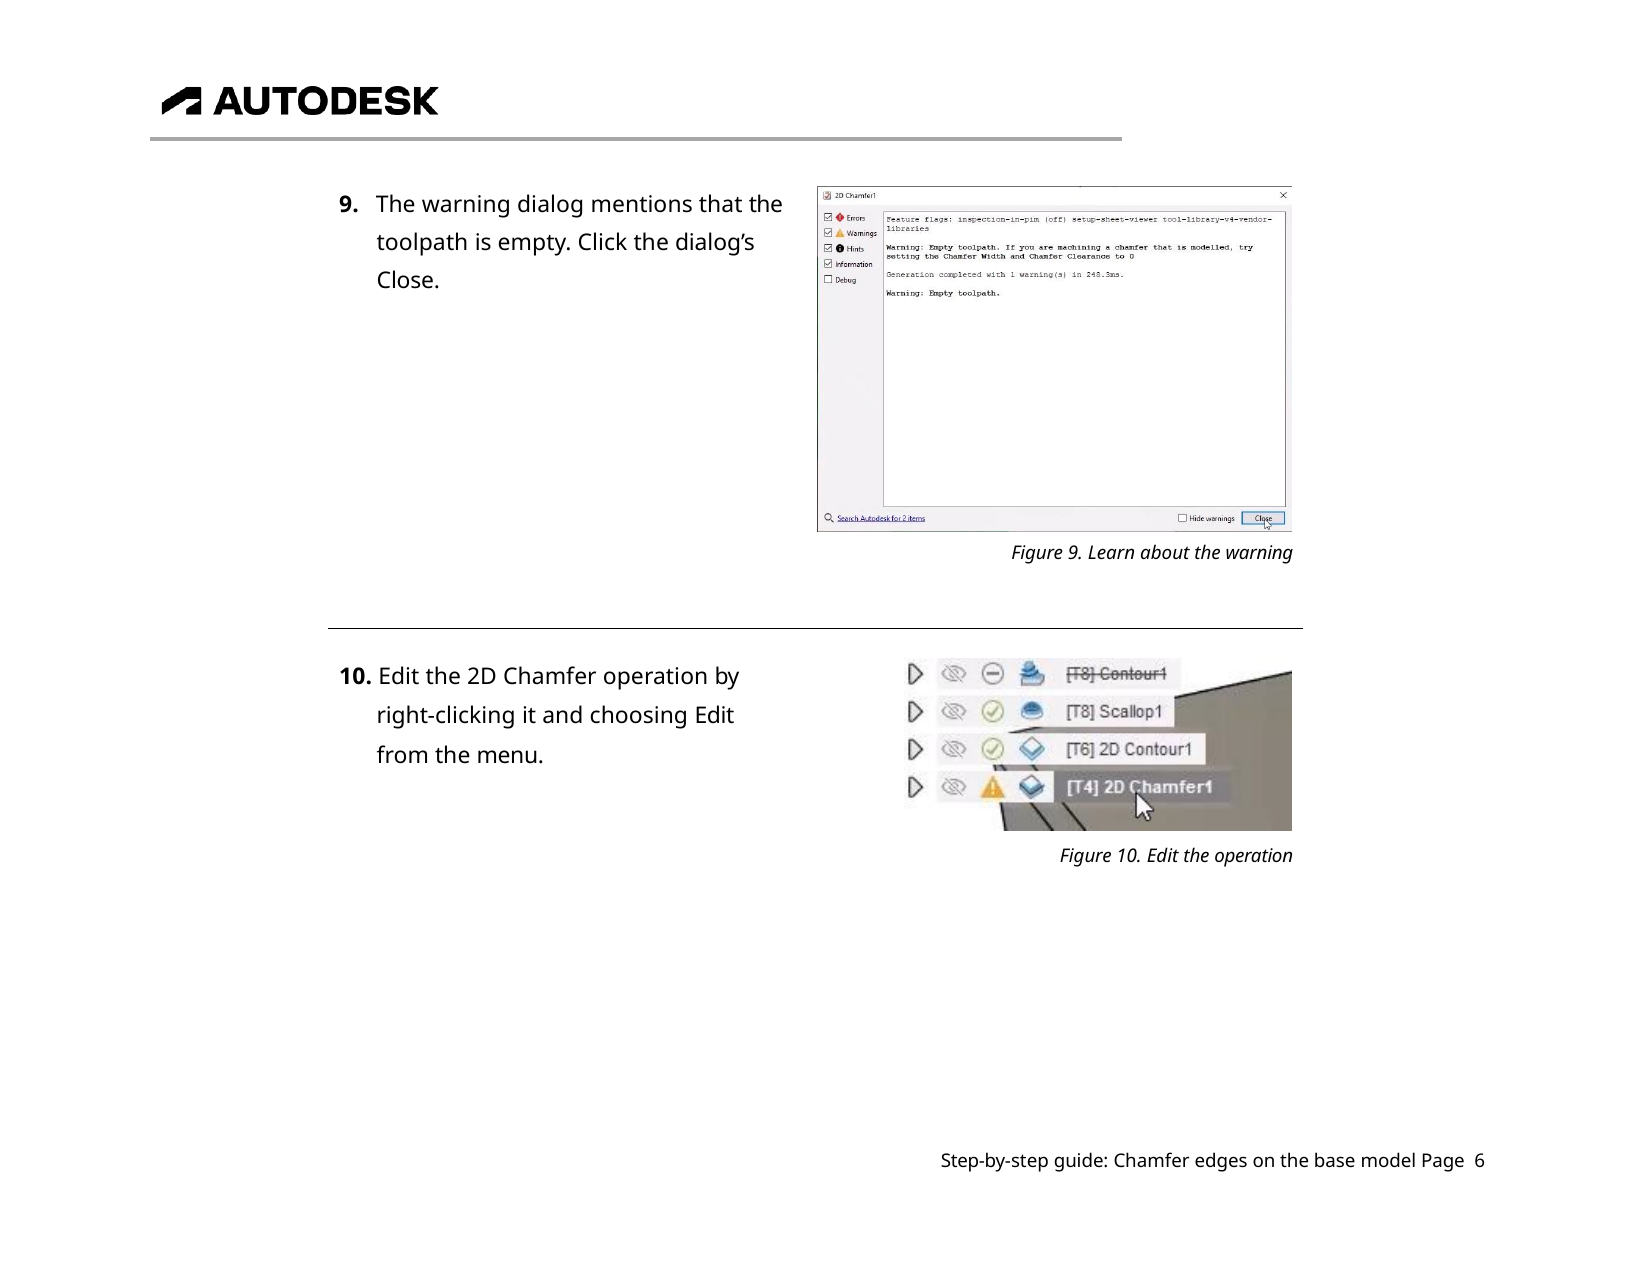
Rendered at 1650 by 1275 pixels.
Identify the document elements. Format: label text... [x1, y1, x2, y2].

picture [904, 658, 1292, 831]
table_cell Figure 10. Edit the operation [800, 629, 1303, 876]
picture [161, 86, 439, 115]
table_header 9. The warning dialog mentions that the toolpath is empty. Click the dialog’s Close. [328, 187, 800, 628]
picture [817, 186, 1293, 532]
table_cell 10. Edit the 2D Chamfer operation by right-clicking it and choosing Edit from the menu. [328, 629, 800, 876]
table_header Figure 9. Learn about the warning [800, 187, 1303, 628]
slide_number Step-by-step guide: Chamfer edges on the base model Page 10 [938, 1145, 1509, 1275]
